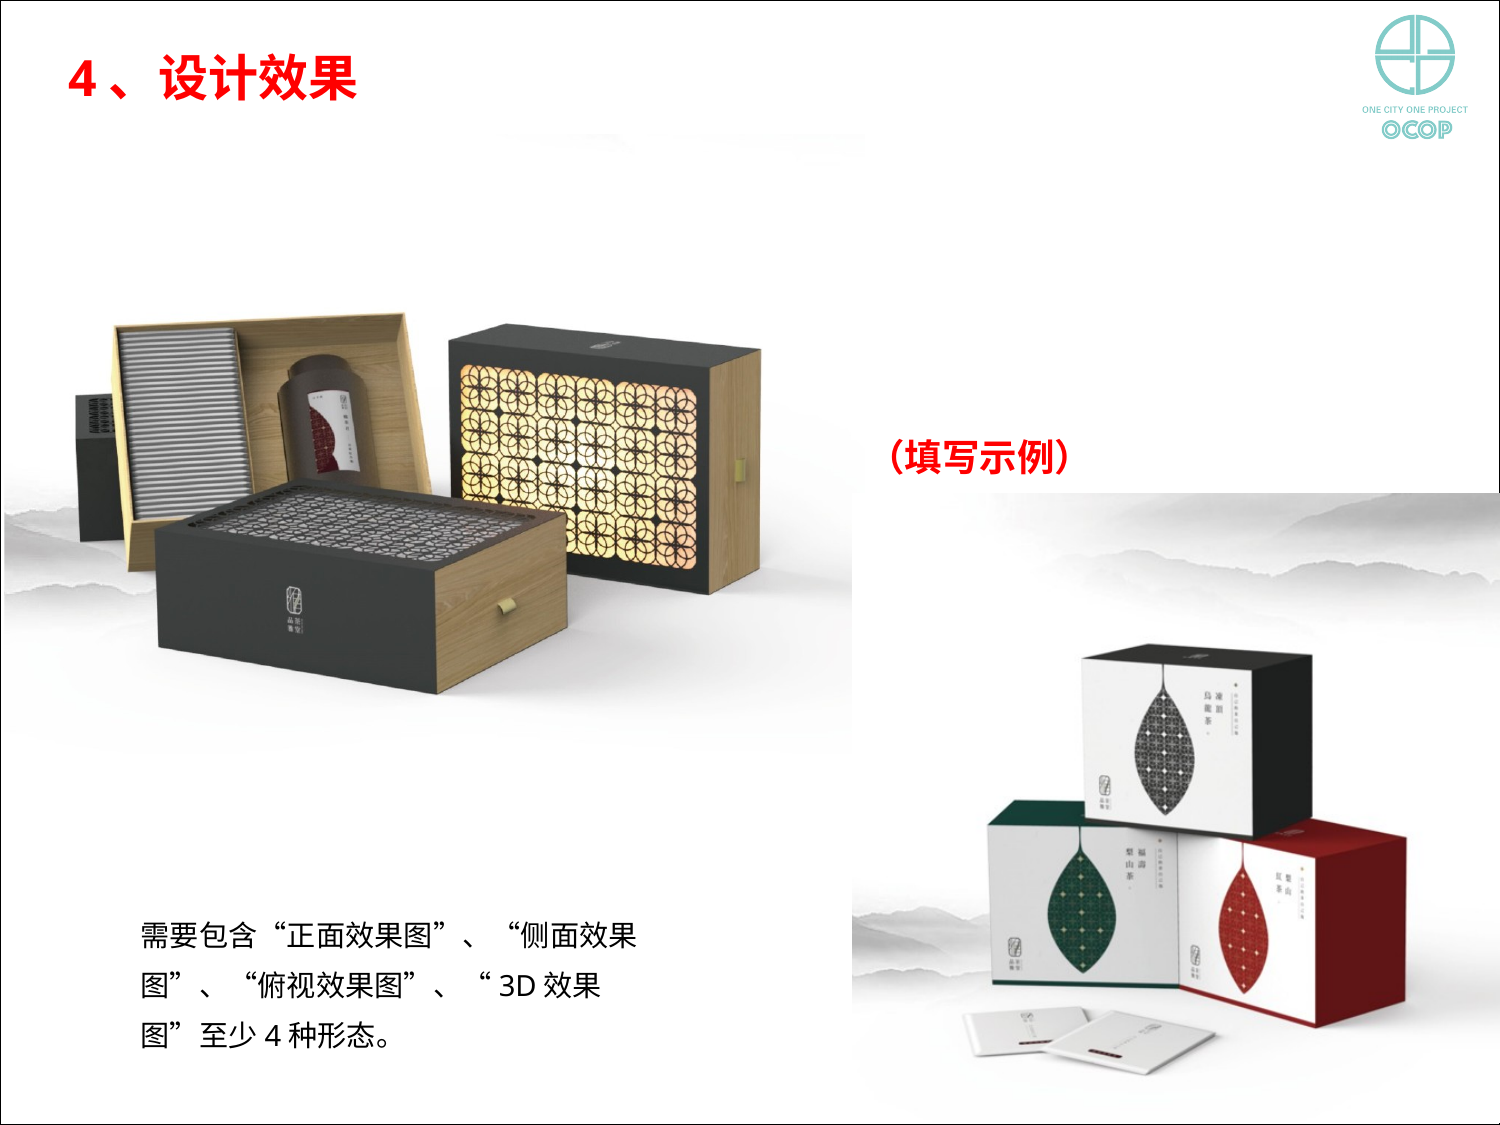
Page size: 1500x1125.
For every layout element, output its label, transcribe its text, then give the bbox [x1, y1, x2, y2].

picture [1331, 0, 1500, 175]
text_box 需要包含“正面效果图”、“侧面效果图”、“俯视效果图”、“3D效果图”至少4种形态。 [0, 895, 661, 1060]
text_box （填写示例） [852, 426, 1175, 487]
text_box [0, 0, 1500, 1125]
text_box [852, 493, 1500, 1123]
